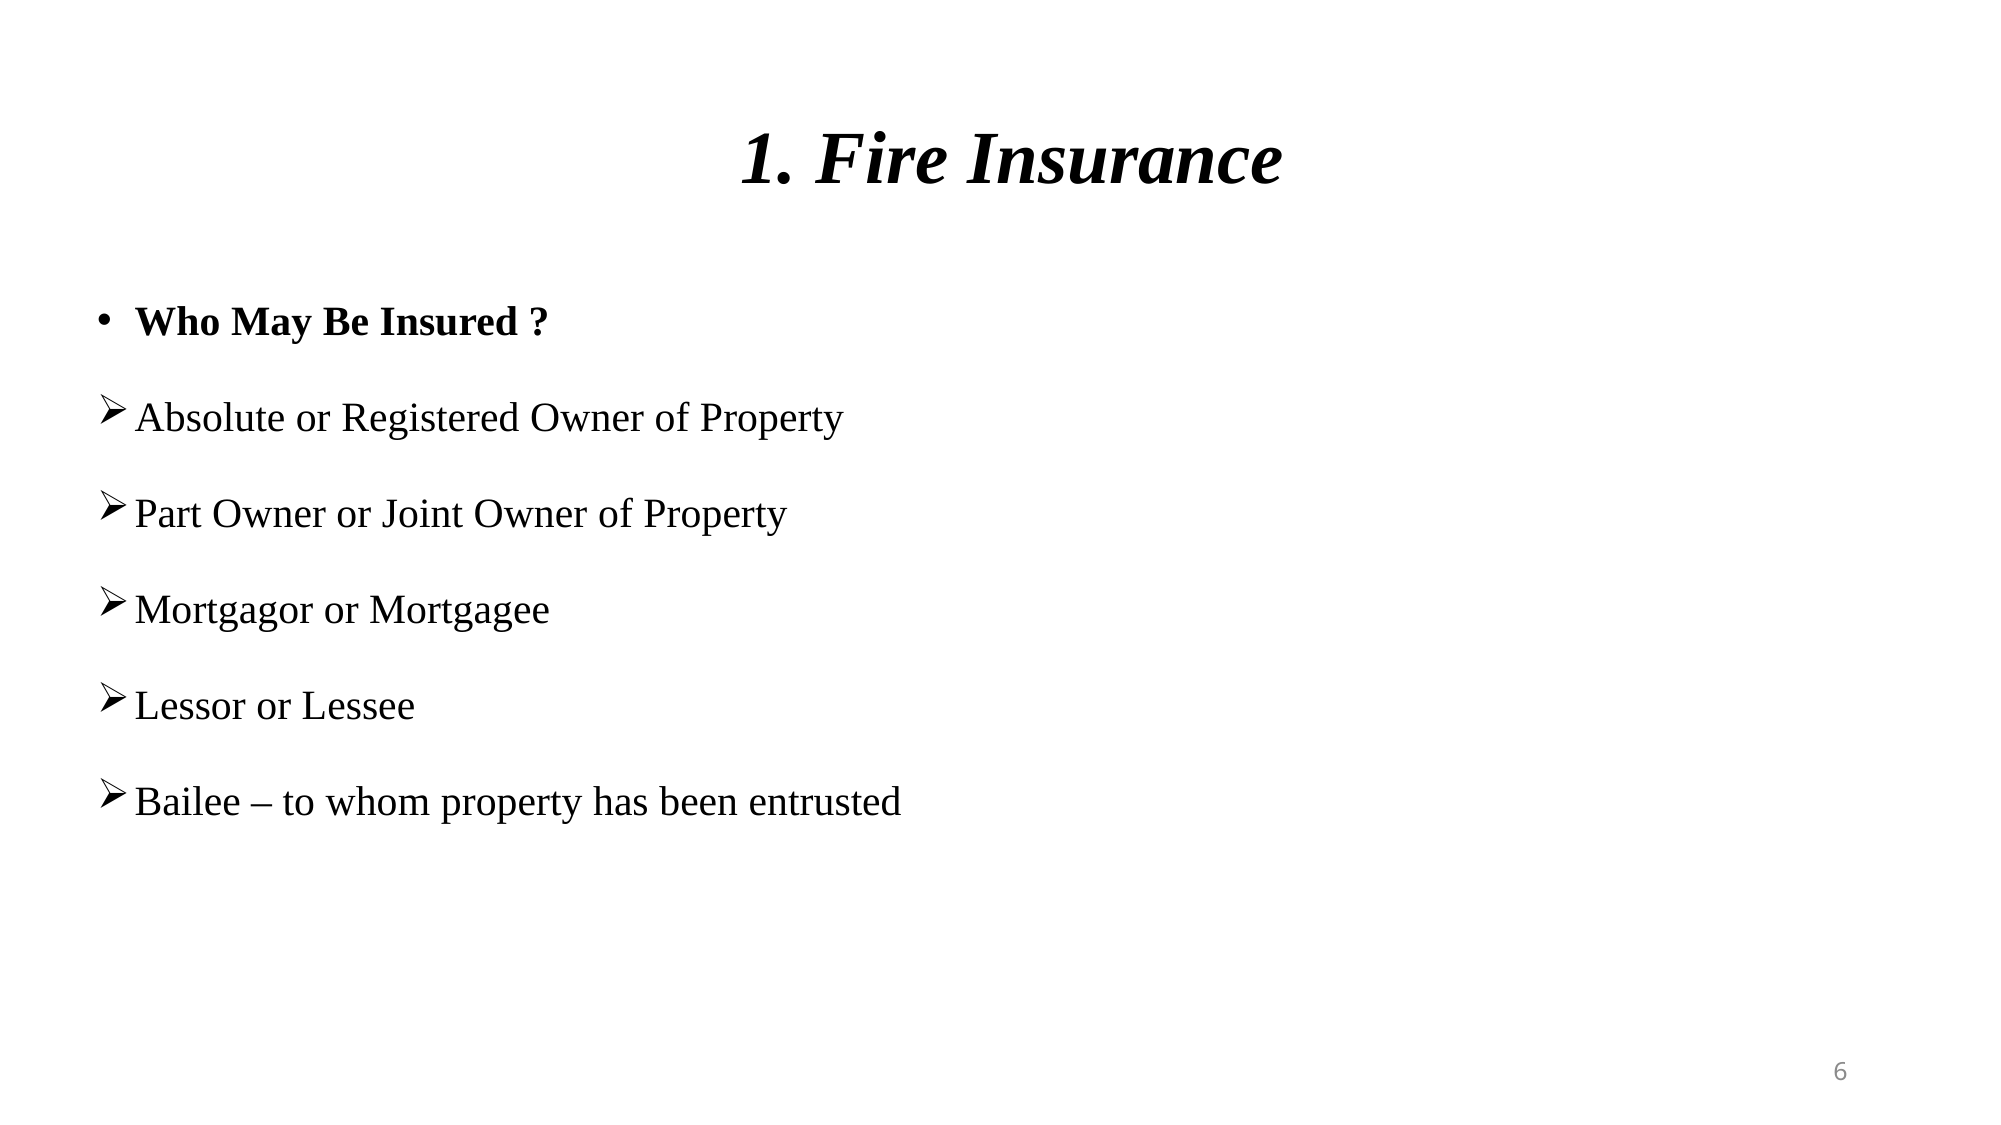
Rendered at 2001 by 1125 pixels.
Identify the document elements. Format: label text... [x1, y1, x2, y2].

list Who May Be Insured ? Absolute or Registered Owner of Property Part Owner or Joint Owner of Property Mortgagor or Mortgagee Lessor or Lessee Bailee – to whom property has been entrusted [82, 261, 1883, 904]
slide_number 6 [1412, 1042, 1863, 1103]
title 1. Fire Insurance [112, 108, 1913, 210]
